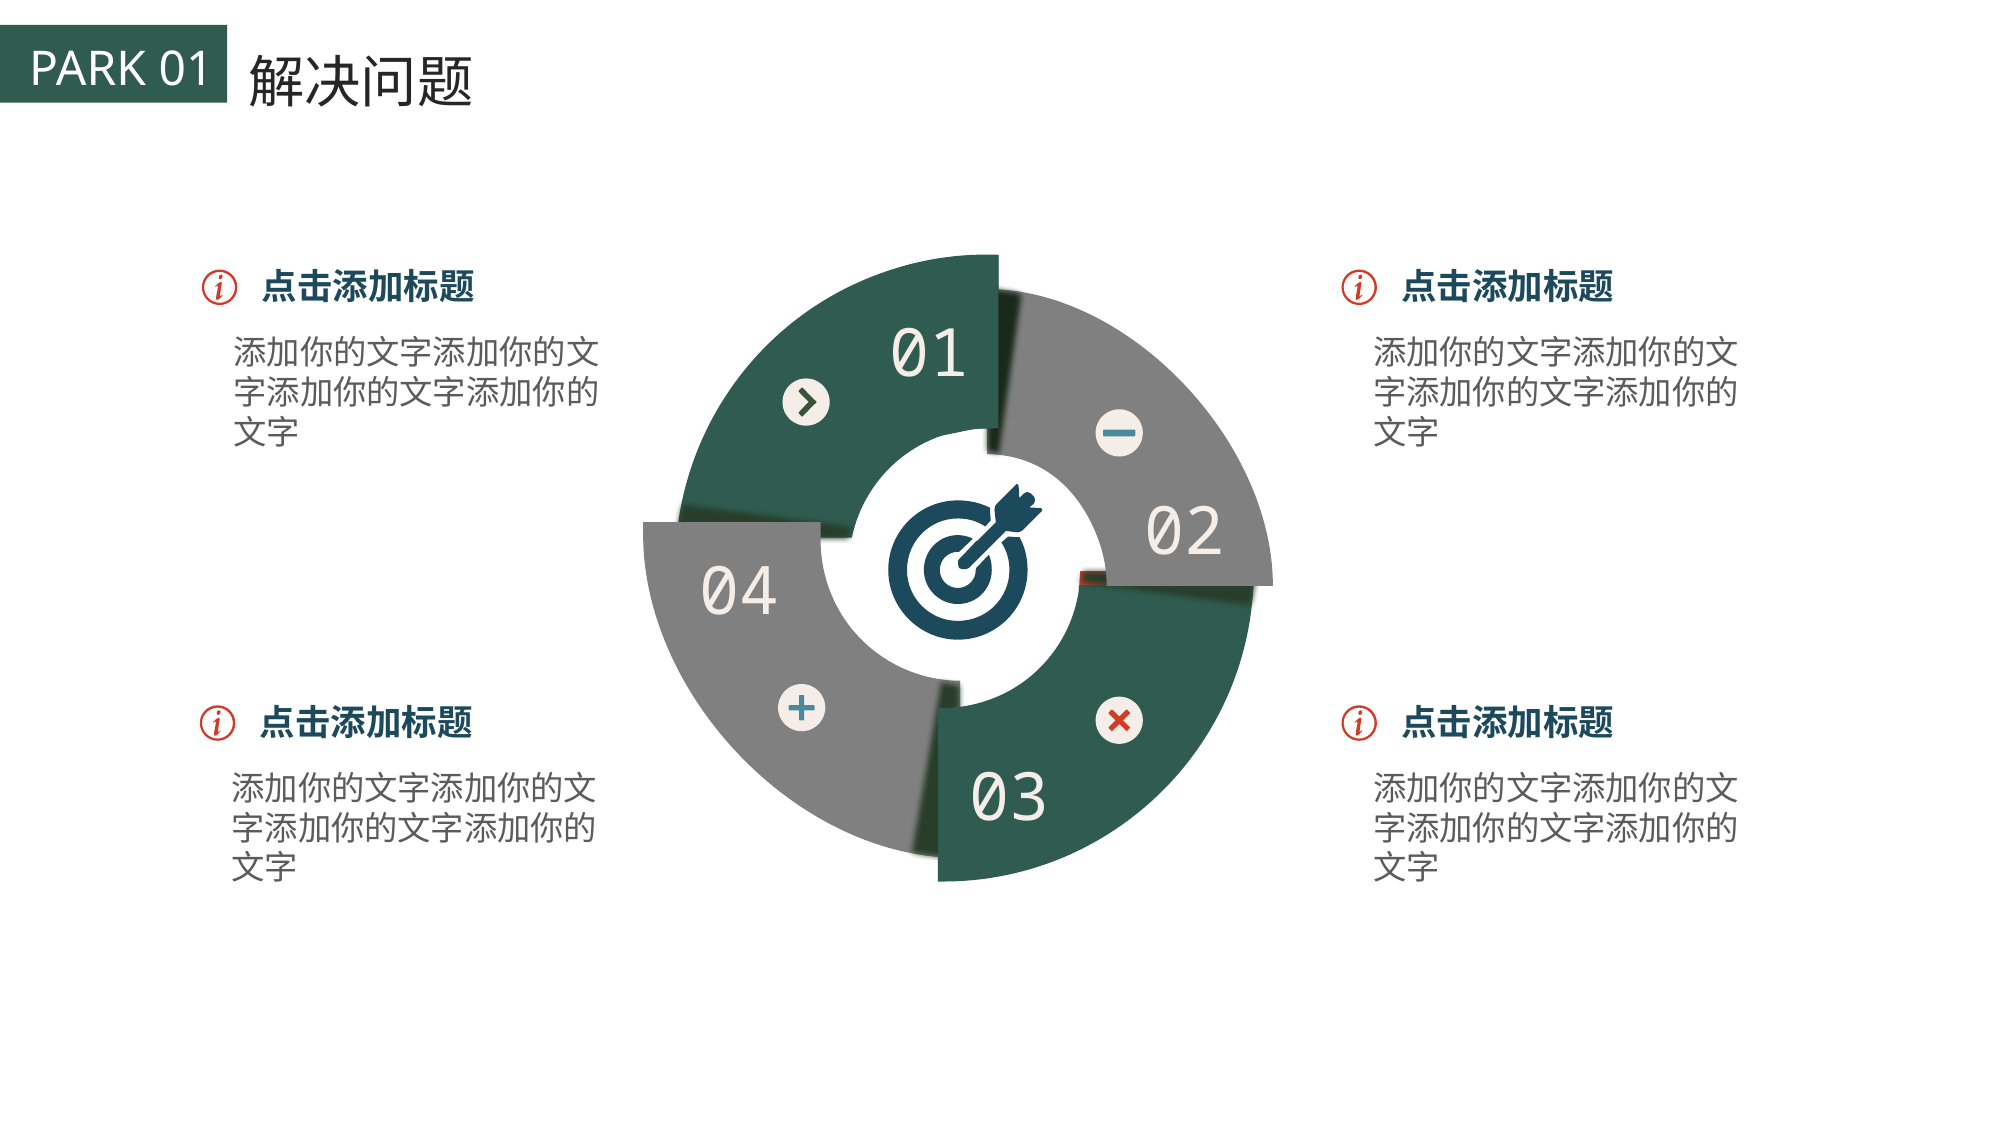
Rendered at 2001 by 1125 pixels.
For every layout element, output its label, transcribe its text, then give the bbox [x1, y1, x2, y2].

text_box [201, 256, 756, 465]
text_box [1341, 256, 1896, 465]
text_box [199, 692, 754, 901]
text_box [1341, 692, 1896, 901]
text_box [643, 254, 1273, 882]
text_box 解决问题 [228, 23, 494, 124]
